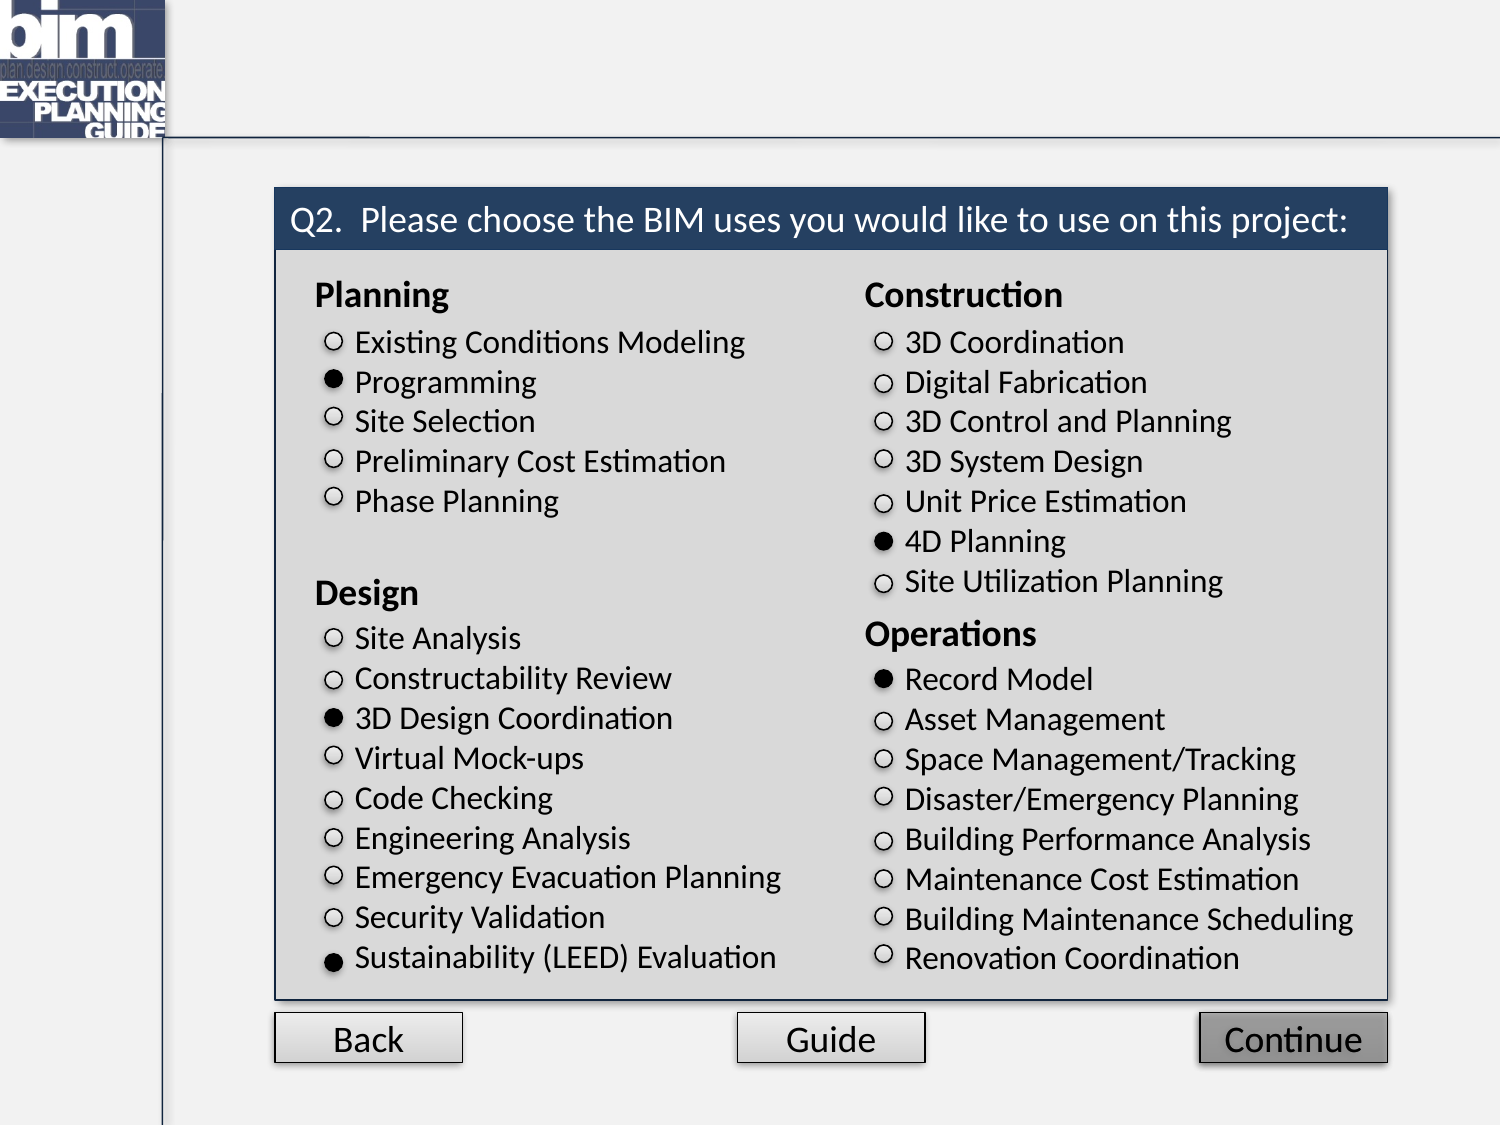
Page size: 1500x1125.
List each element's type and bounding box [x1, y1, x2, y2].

text_box [737, 1012, 926, 1063]
text_box [1199, 1012, 1388, 1063]
picture [0, 0, 166, 138]
text_box [0, 185, 1450, 1002]
text_box [274, 1012, 463, 1063]
